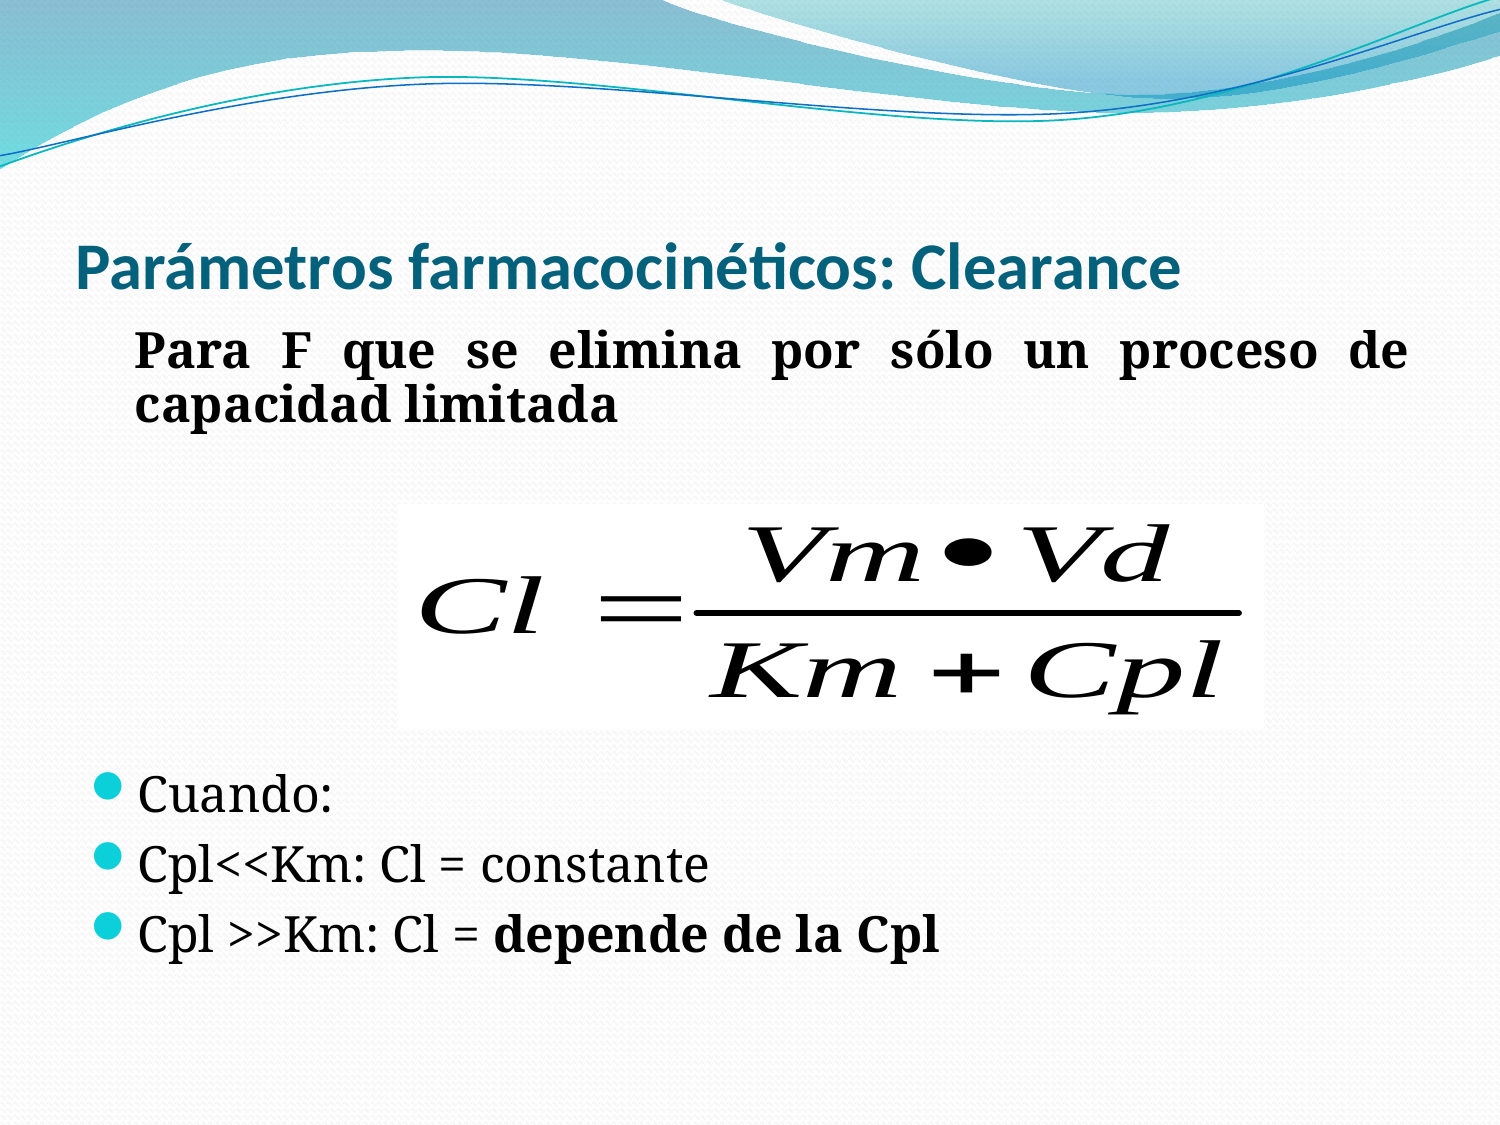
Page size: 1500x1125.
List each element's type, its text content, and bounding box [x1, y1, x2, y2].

title Parámetros farmacocinéticos: Clearance [74, 115, 1426, 304]
list Para F que se elimina por sólo un proceso de capacidad limitada Cuando: Cpl<<Km: Cl = constante Cpl >>Km: Cl = depende de la Cpl [74, 317, 1426, 1038]
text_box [398, 503, 1265, 730]
